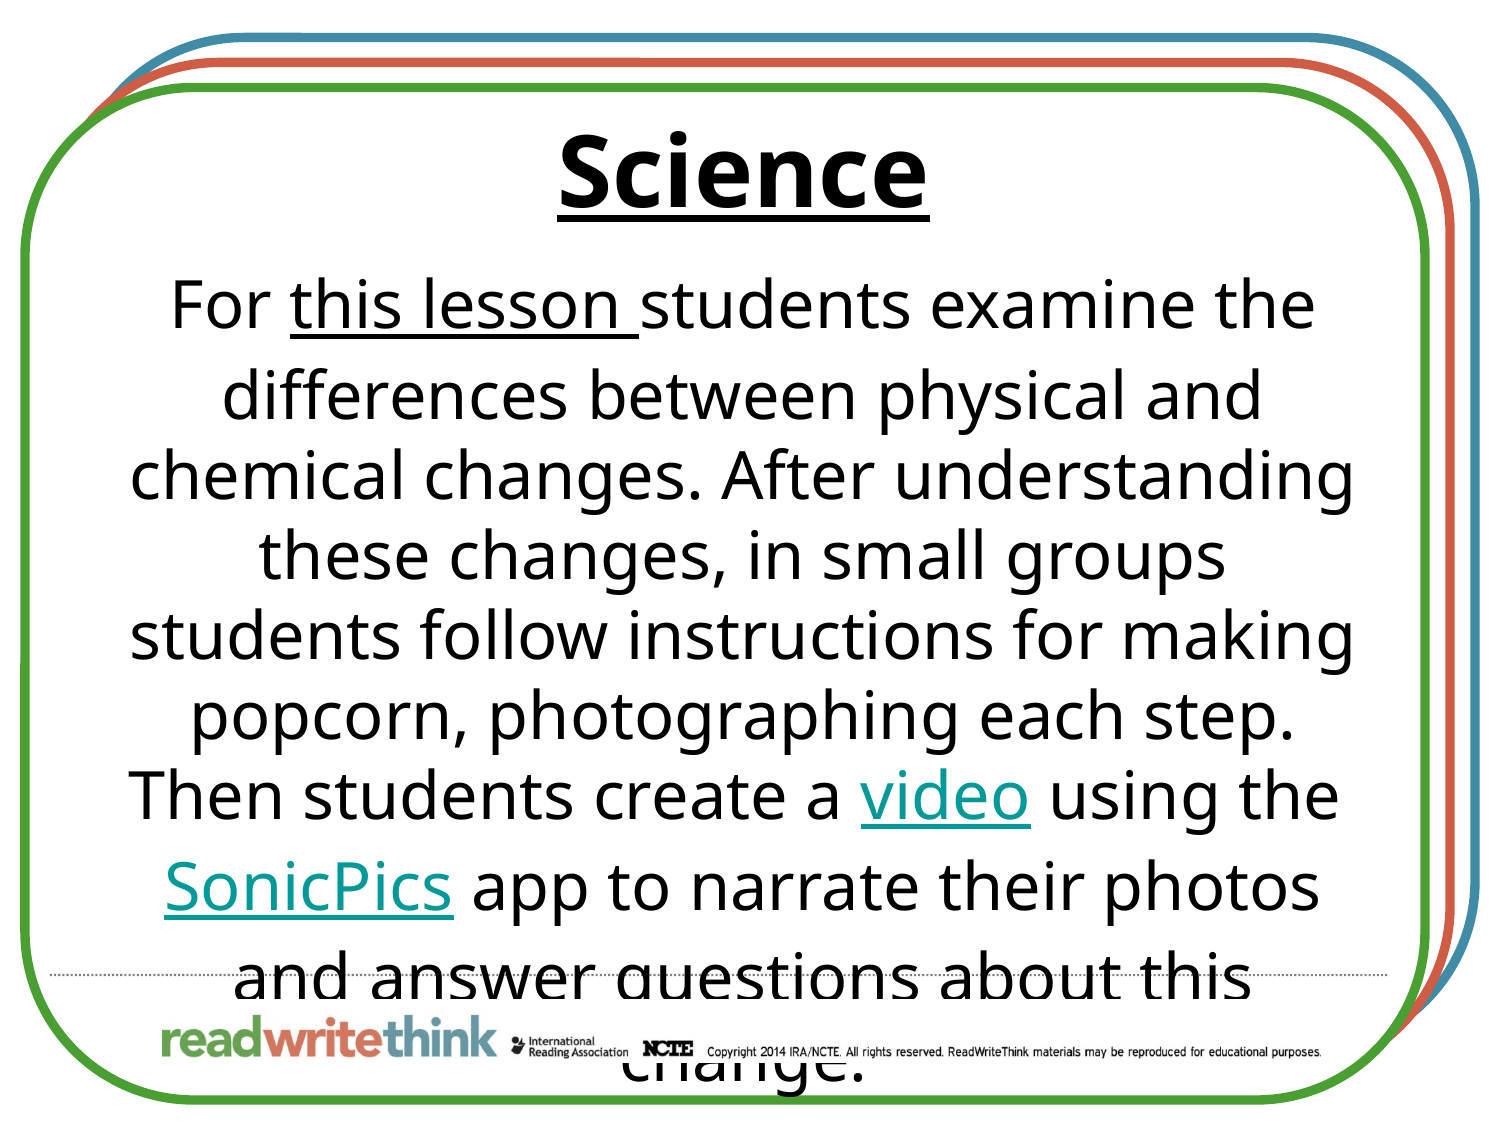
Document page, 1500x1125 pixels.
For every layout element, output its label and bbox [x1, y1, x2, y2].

picture [162, 999, 1322, 1063]
text_box [24, 37, 1476, 1101]
